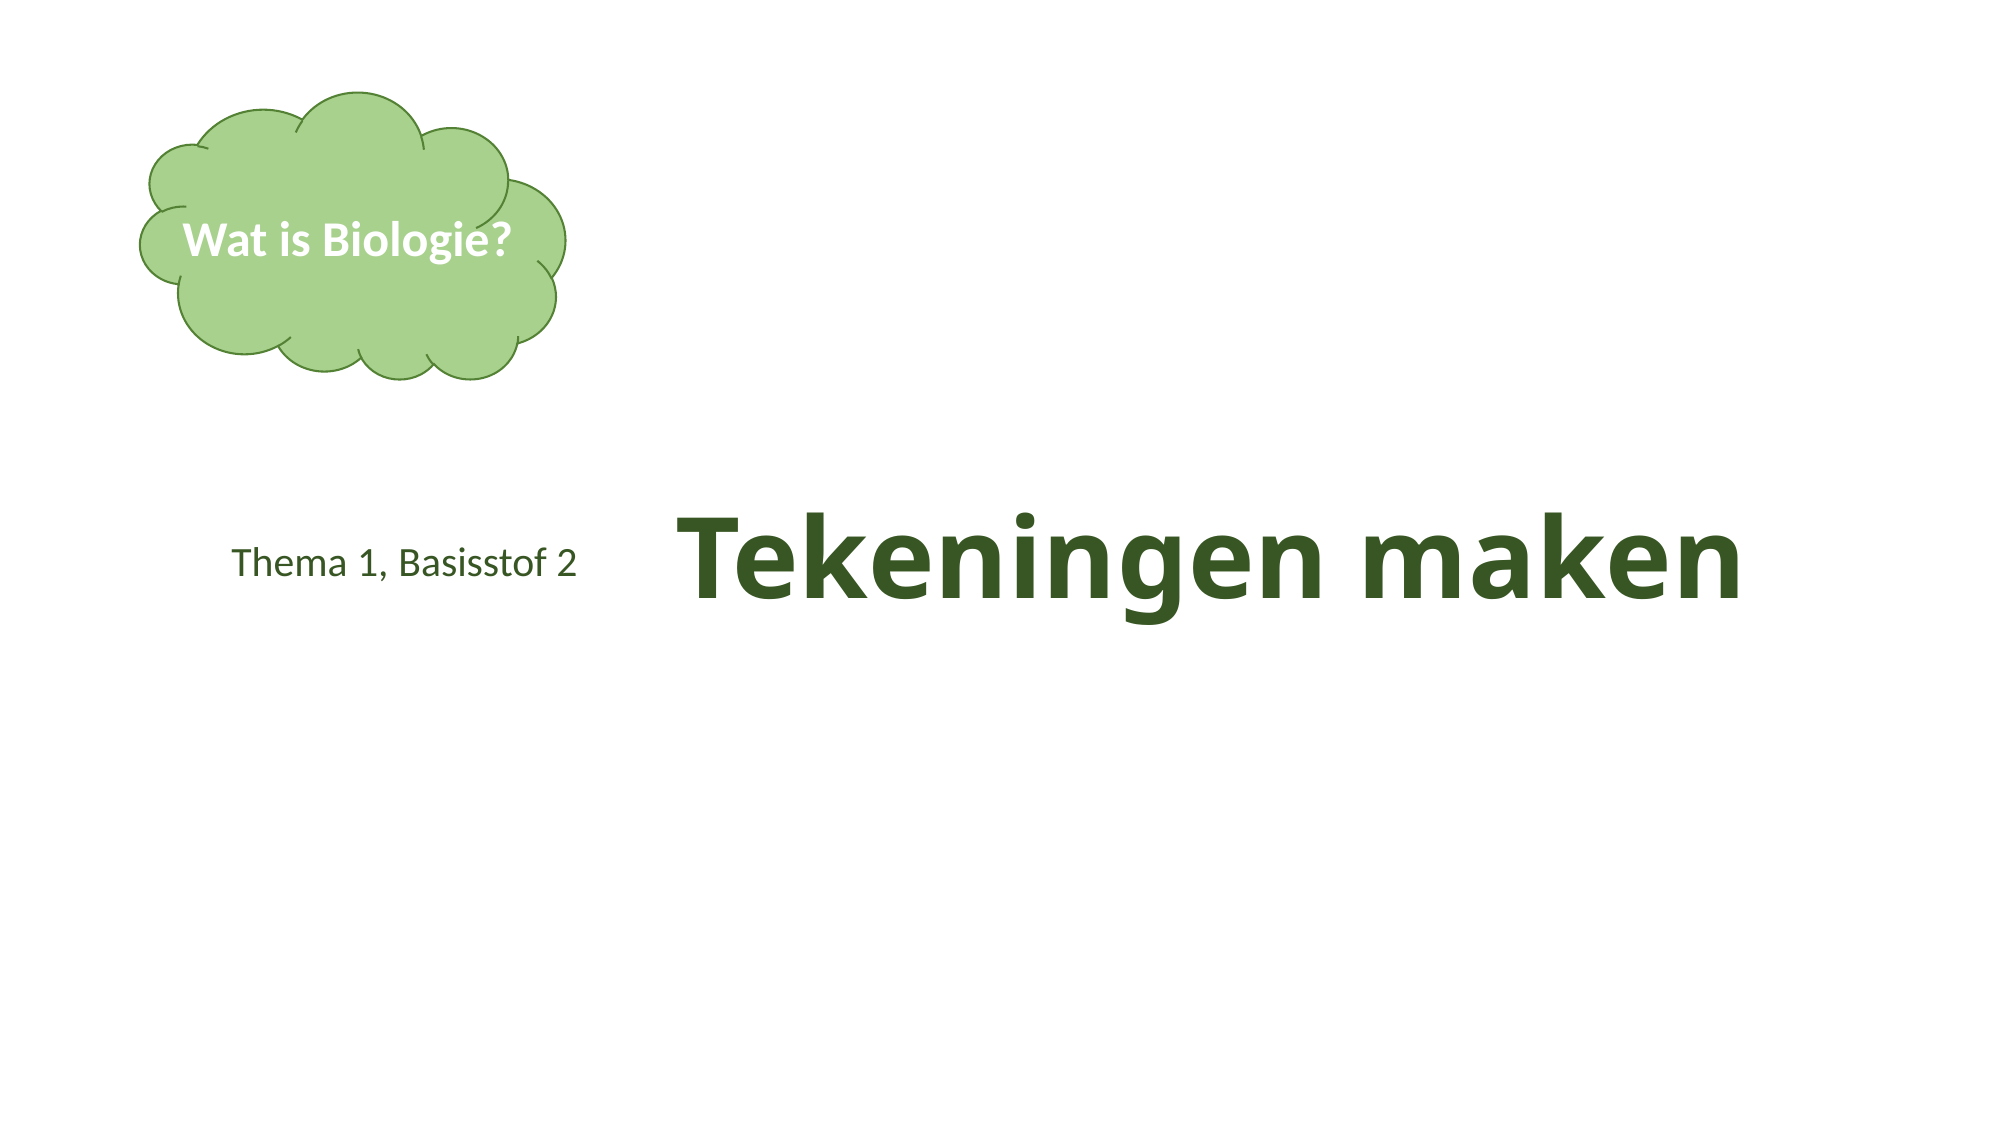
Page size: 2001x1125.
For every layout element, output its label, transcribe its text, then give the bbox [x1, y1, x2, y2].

text_box Wat is Biologie? [167, 199, 571, 274]
text_box [138, 91, 558, 381]
subtitle Thema 1, Basisstof 2 [167, 158, 593, 967]
title Tekeningen maken [660, 158, 1907, 967]
